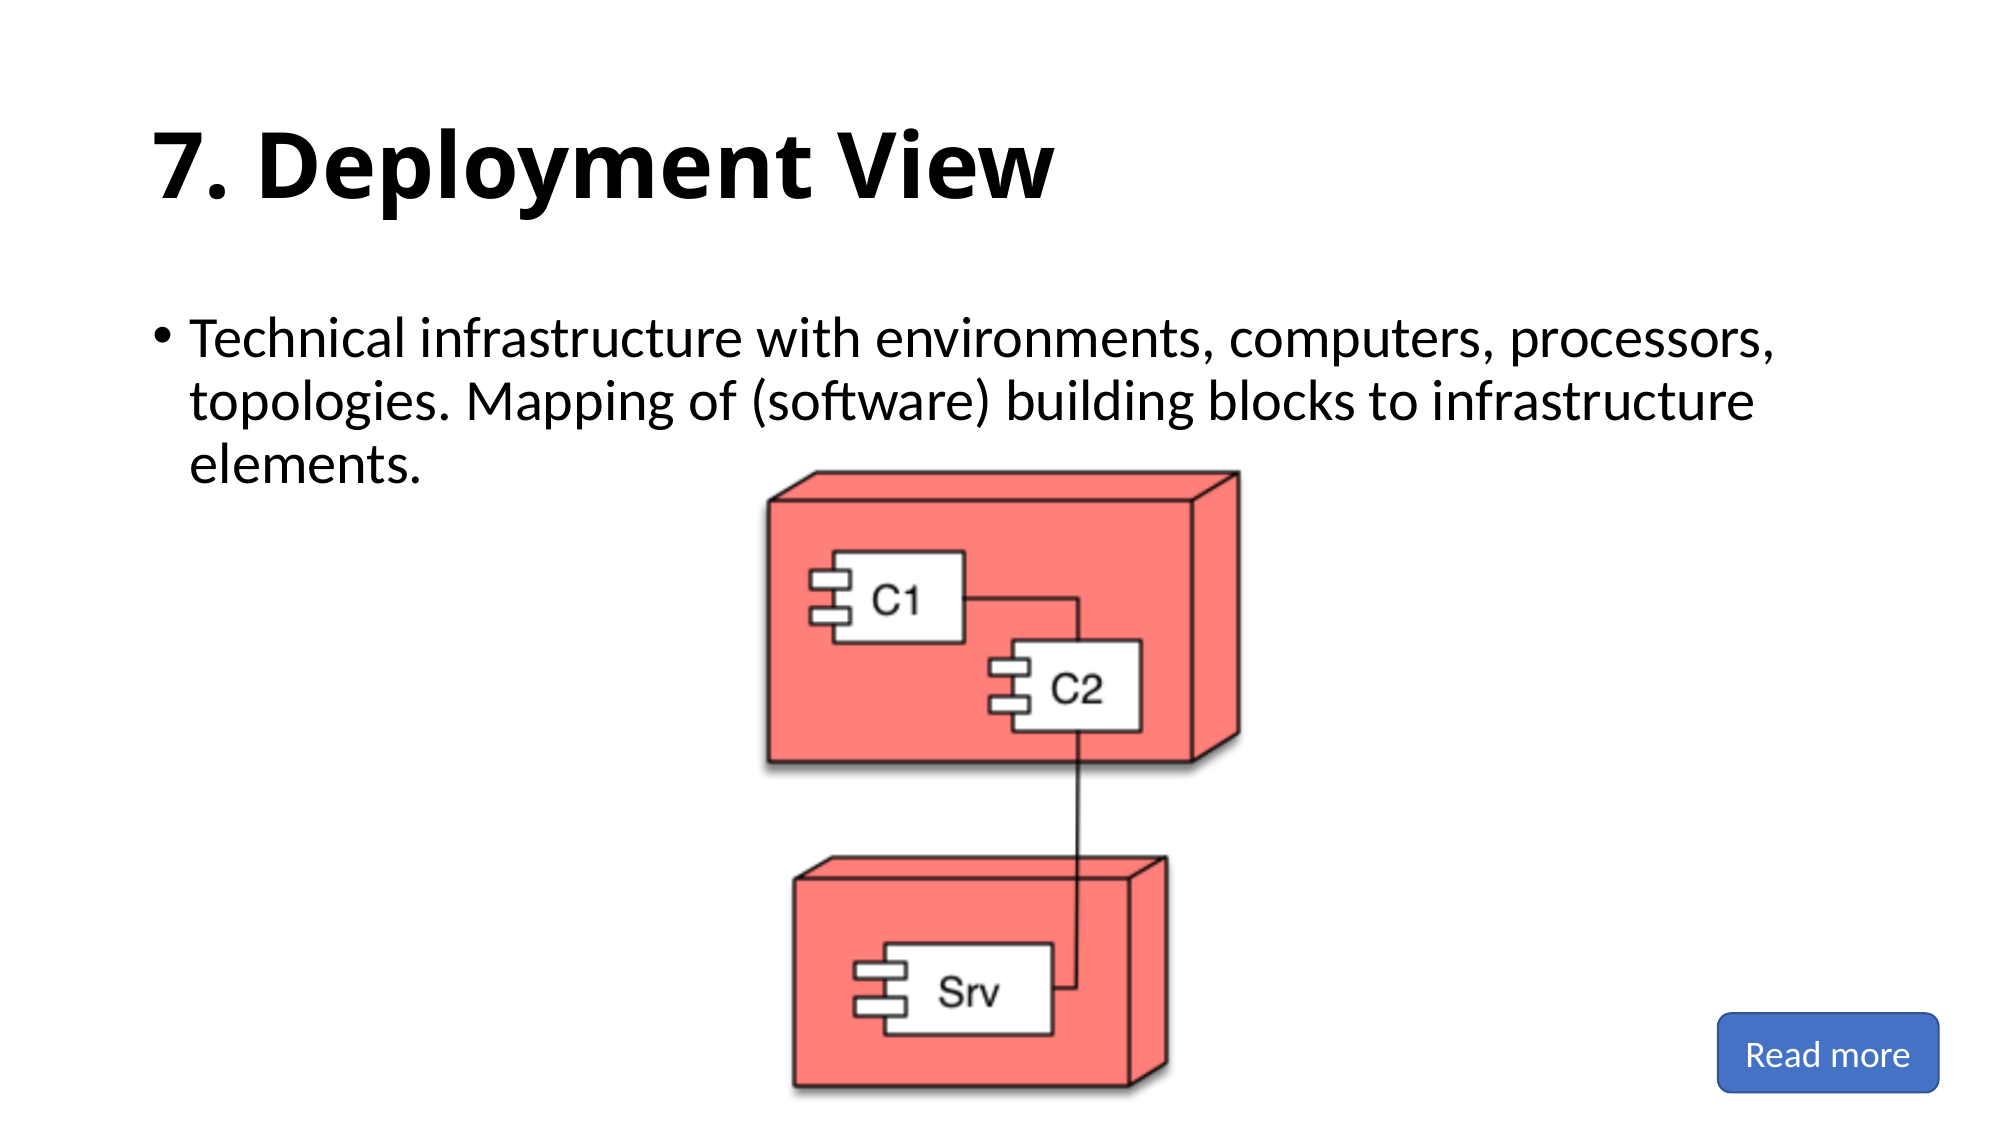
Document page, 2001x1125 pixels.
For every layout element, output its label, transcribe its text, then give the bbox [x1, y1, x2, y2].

list Technical infrastructure with environments, computers, processors, topologies. Mapping of (software) building blocks to infrastructure elements. [137, 299, 1863, 1014]
text_box Read more [1716, 1012, 1940, 1094]
title 7. Deployment View [137, 59, 1863, 278]
picture [749, 458, 1251, 1104]
